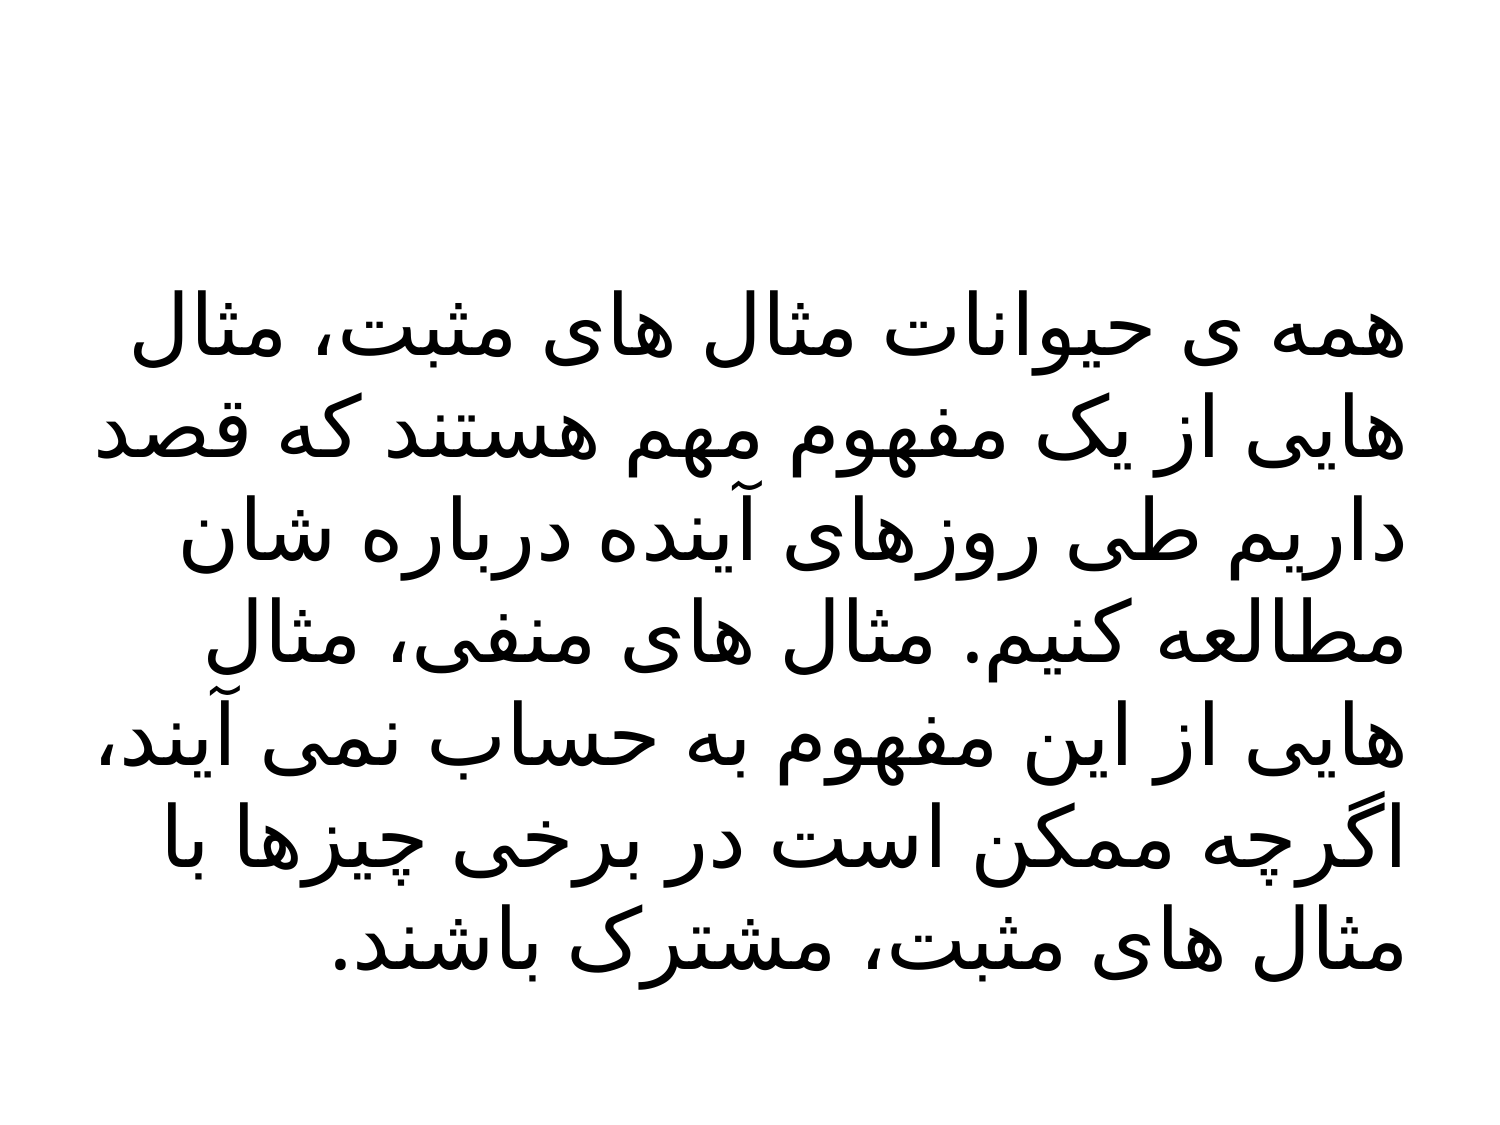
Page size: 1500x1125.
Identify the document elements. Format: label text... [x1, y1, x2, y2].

list همه ی حیوانات مثال های مثبت، مثال هایی از یک مفهوم مهم هستند که قصد داریم طی روزهای آینده درباره شان مطالعه کنیم. مثال های منفی، مثال هایی از این مفهوم به حساب نمی آیند، اگرچه ممکن است در برخی چیزها با مثال های مثبت، مشترک باشند. [75, 262, 1425, 1005]
